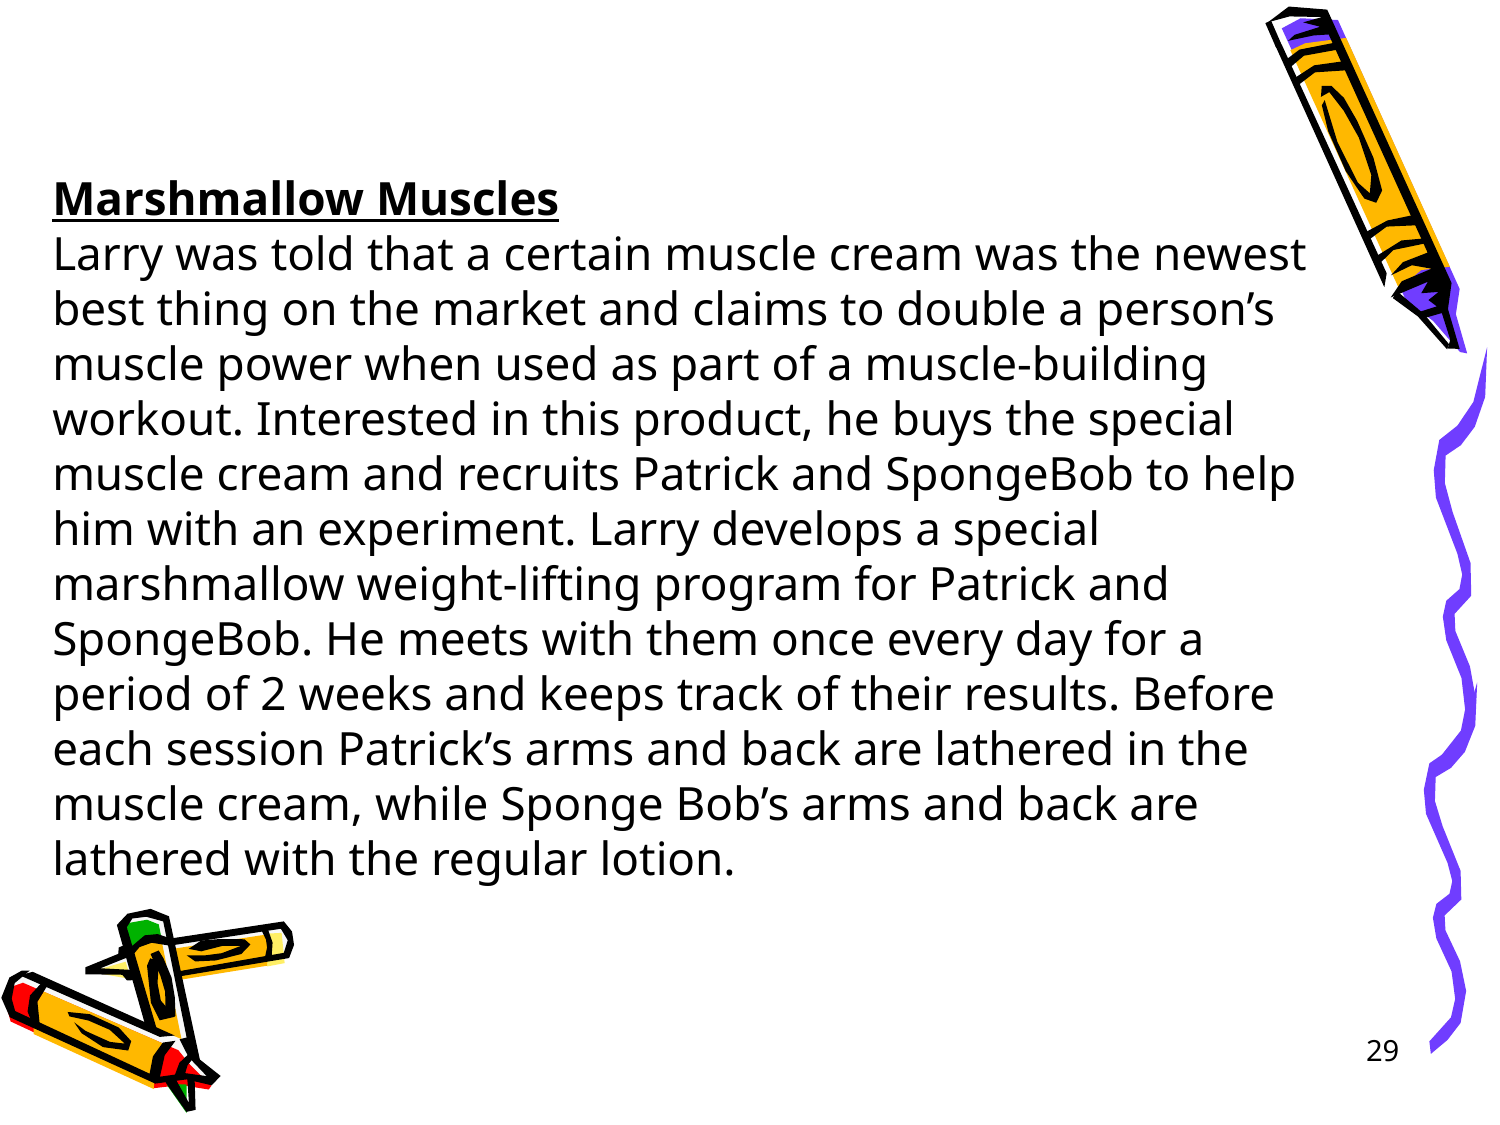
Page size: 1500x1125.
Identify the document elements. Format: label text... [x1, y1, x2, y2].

text_box Marshmallow Muscles Larry was told that a certain muscle cream was the newest best thing on the market and claims to double a person’s muscle power when used as part of a muscle-building workout. Interested in this product, he buys the special muscle cream and recruits Patrick and SpongeBob to help him with an experiment. Larry develops a special marshmallow weight-lifting program for Patrick and SpongeBob. He meets with them once every day for a period of 2 weeks and keeps track of their results. Before each session Patrick’s arms and back are lathered in the muscle cream, while Sponge Bob’s arms and back are lathered with the regular lotion. [37, 162, 1363, 892]
slide_number 29 [1101, 1024, 1415, 1101]
